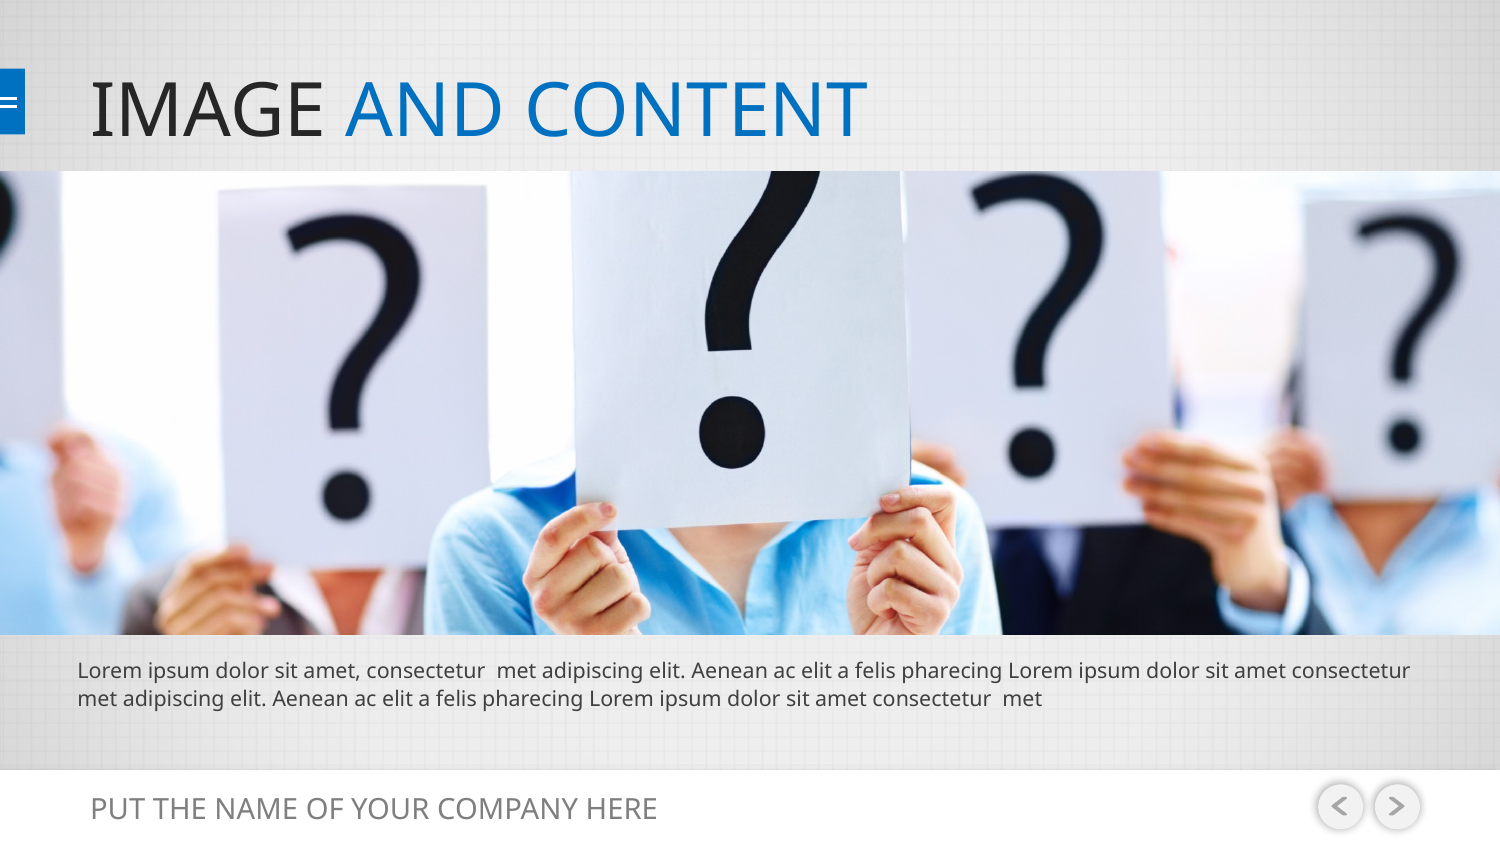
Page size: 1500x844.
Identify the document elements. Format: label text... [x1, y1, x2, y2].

footer PUT THE NAME OF YOUR COMPANY HERE [75, 784, 1163, 833]
title IMAGE AND CONTENT [75, 71, 1425, 142]
picture [0, 0, 1500, 770]
list Lorem ipsum dolor sit amet, consectetur met adipiscing elit. Aenean ac elit a felis pharecing Lorem ipsum dolor sit amet consectetur met adipiscing elit. Aenean ac elit a felis pharecing Lorem ipsum dolor sit amet consectetur met [62, 646, 1438, 747]
